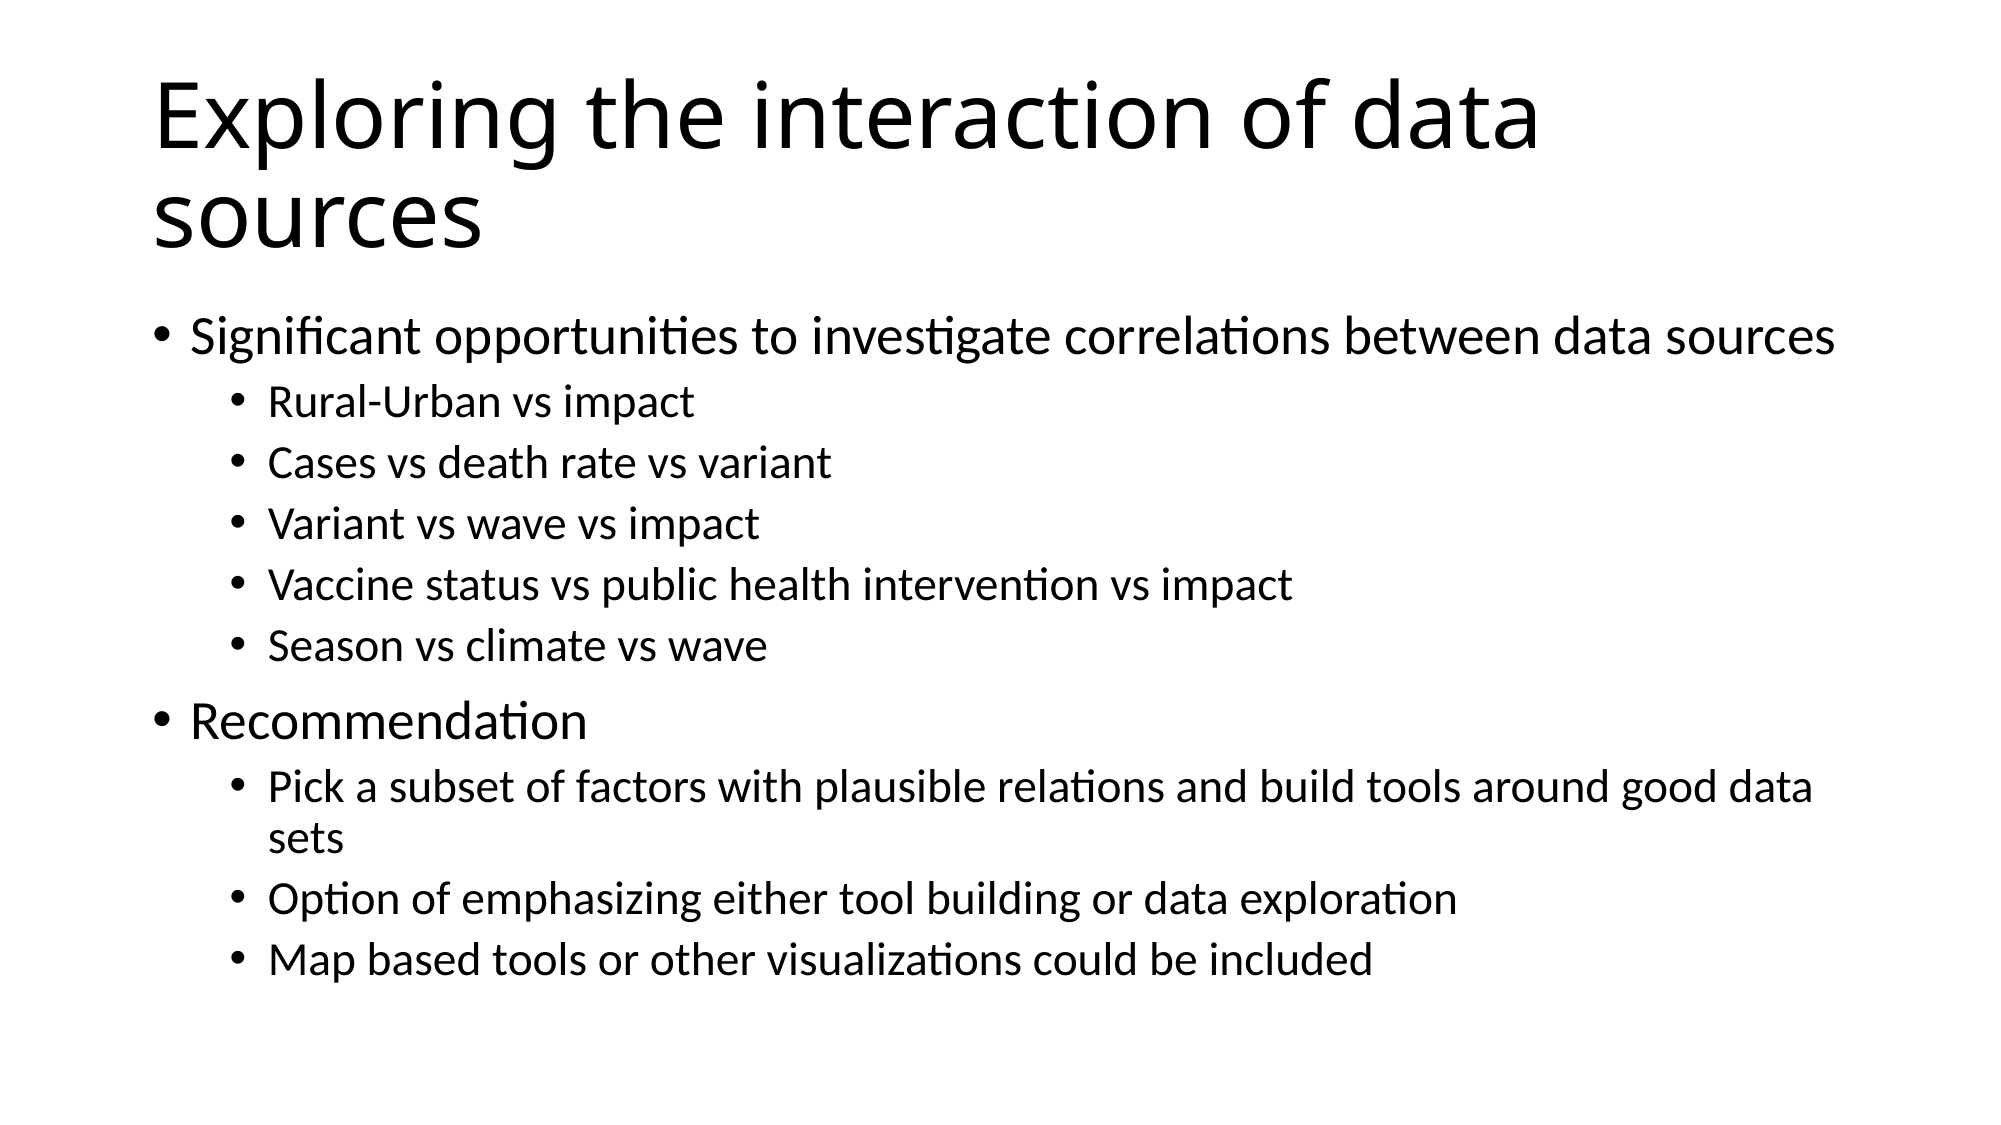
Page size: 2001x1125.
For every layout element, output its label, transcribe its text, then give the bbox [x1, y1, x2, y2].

list Significant opportunities to investigate correlations between data sources Rural-Urban vs impact Cases vs death rate vs variant Variant vs wave vs impact Vaccine status vs public health intervention vs impact Season vs climate vs wave Recommendation Pick a subset of factors with plausible relations and build tools around good data sets Option of emphasizing either tool building or data exploration Map based tools or other visualizations could be included [137, 299, 1863, 1014]
title Exploring the interaction of data sources [137, 59, 1863, 278]
